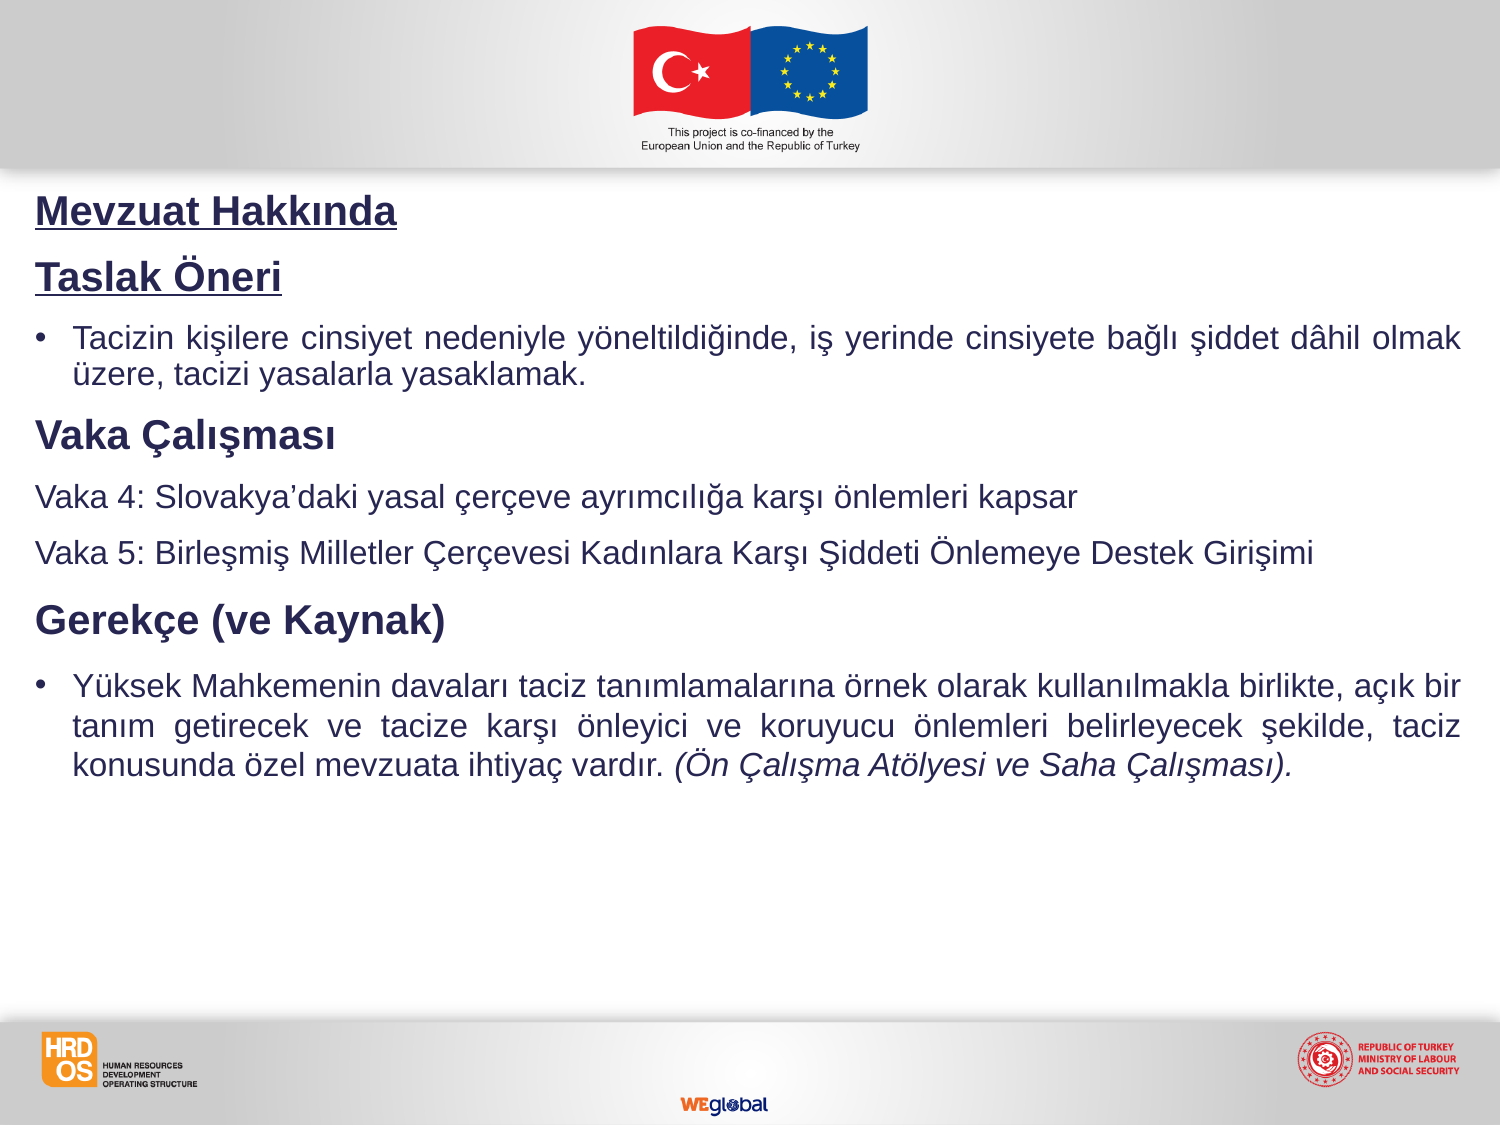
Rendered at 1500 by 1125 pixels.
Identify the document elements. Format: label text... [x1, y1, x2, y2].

picture [0, 0, 1500, 1125]
list Mevzuat Hakkında Taslak Öneri Tacizin kişilere cinsiyet nedeniyle yöneltildiğinde, iş yerinde cinsiyete bağlı şiddet dâhil olmak üzere, tacizi yasalarla yasaklamak. Vaka Çalışması Vaka 4: Slovakya’daki yasal çerçeve ayrımcılığa karşı önlemleri kapsar Vaka 5: Birleşmiş Milletler Çerçevesi Kadınlara Karşı Şiddeti Önlemeye Destek Girişimi Gerekçe (ve Kaynak) Yüksek Mahkemenin davaları taciz tanımlamalarına örnek olarak kullanılmakla birlikte, açık bir tanım getirecek ve tacize karşı önleyici ve koruyucu önlemleri belirleyecek şekilde, taciz konusunda özel mevzuata ihtiyaç vardır. (Ön Çalışma Atölyesi ve Saha Çalışması). [19, 181, 1479, 1005]
